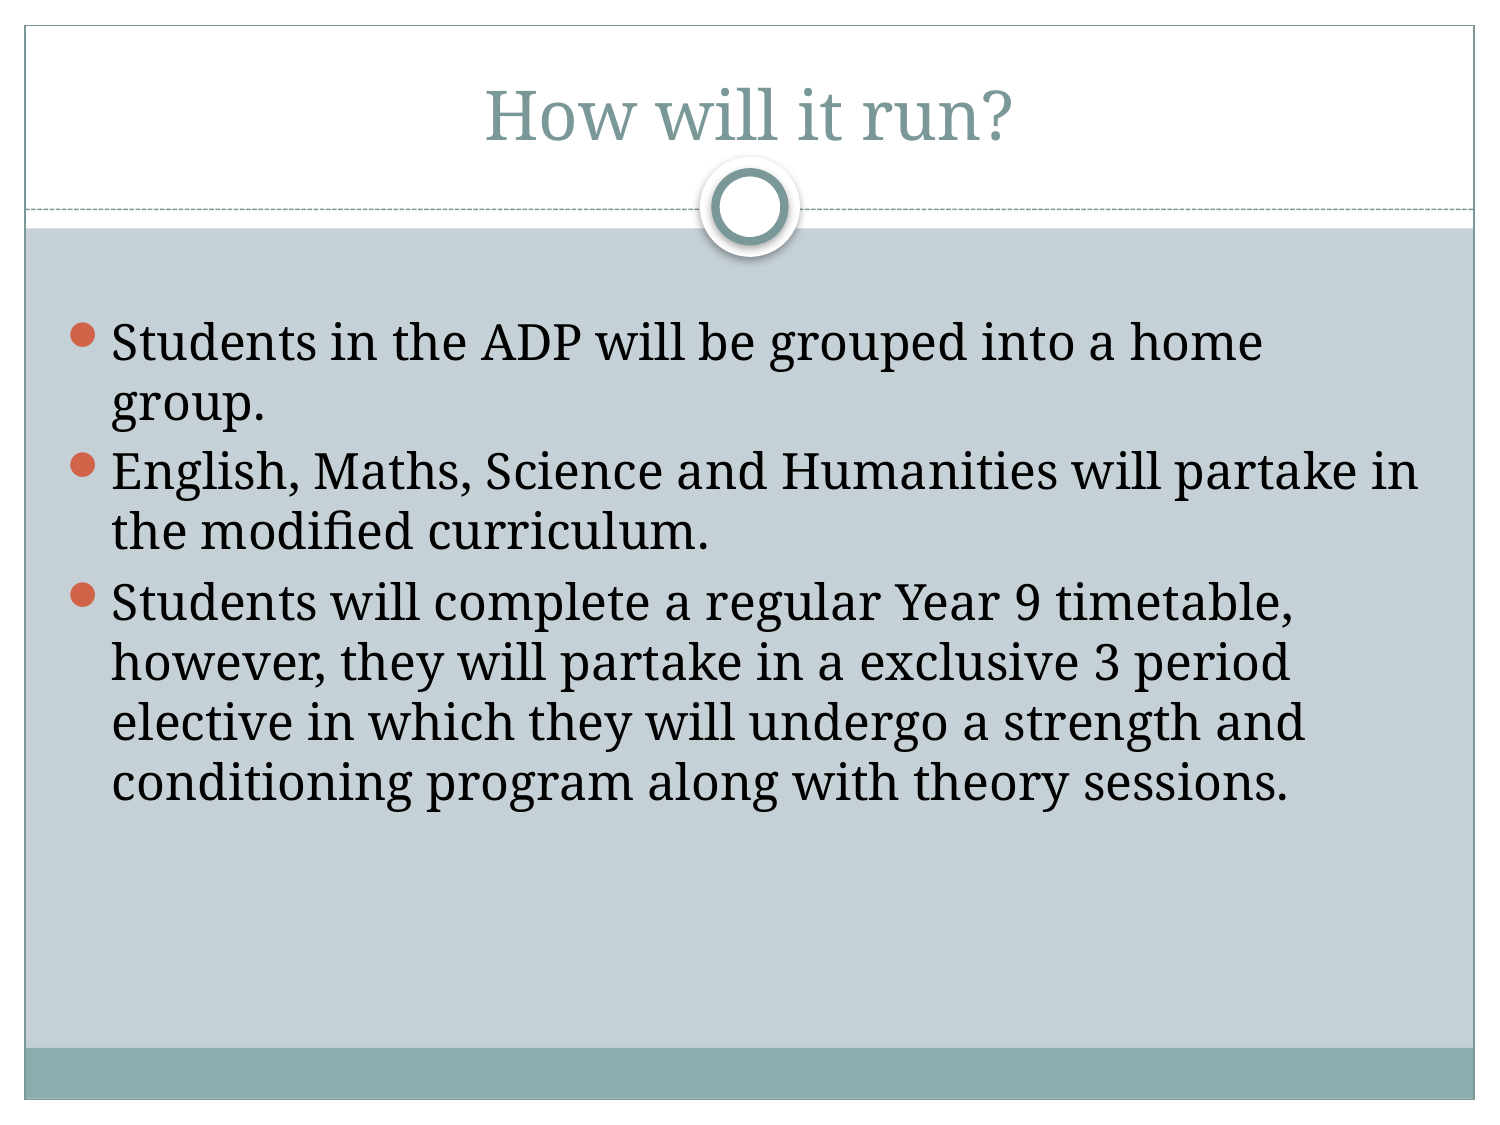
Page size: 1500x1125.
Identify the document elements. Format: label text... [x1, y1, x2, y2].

list Students in the ADP will be grouped into a home group. English, Maths, Science and Humanities will partake in the modified curriculum. Students will complete a regular Year 9 timetable, however, they will partake in a exclusive 3 period elective in which they will undergo a strength and conditioning program along with theory sessions. [52, 302, 1447, 965]
title How will it run? [49, 37, 1450, 162]
